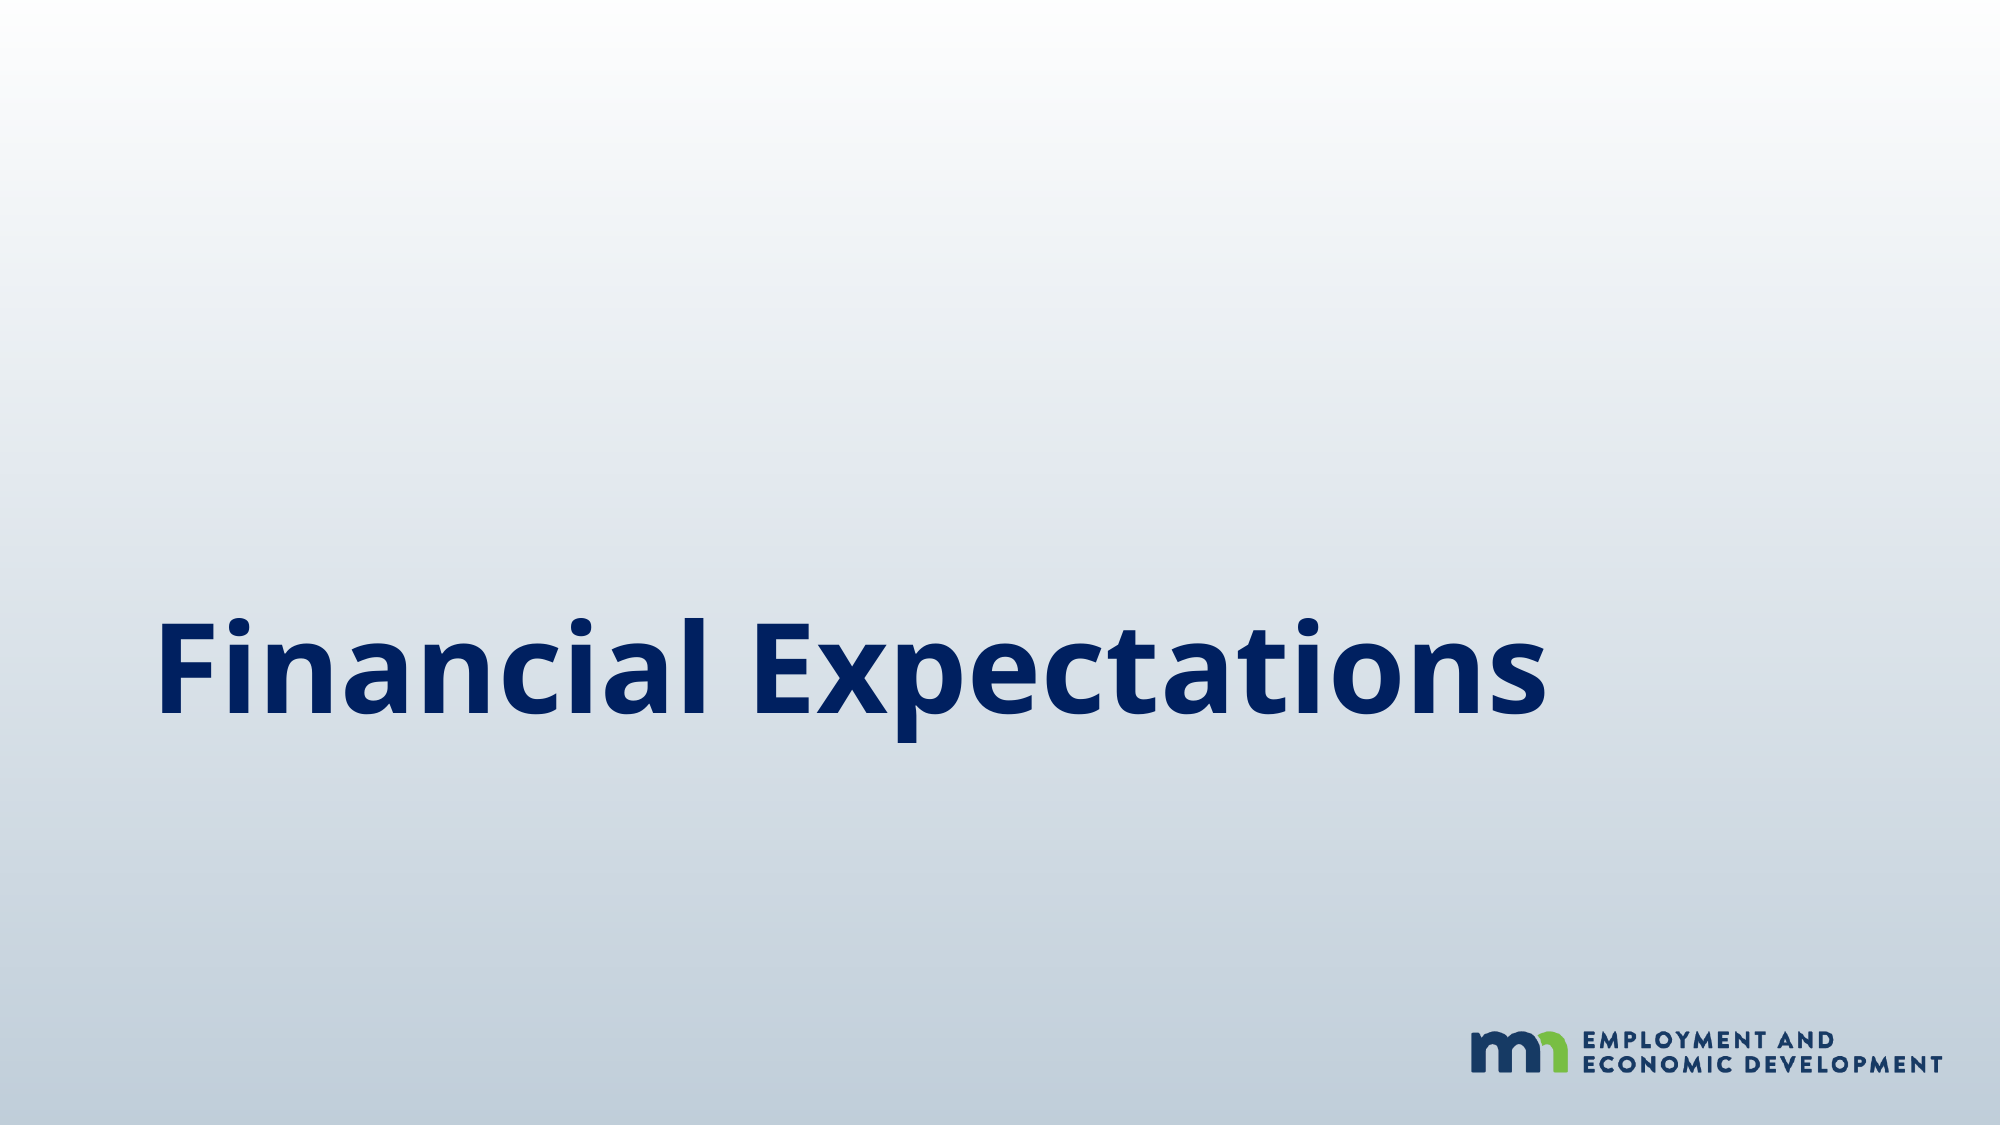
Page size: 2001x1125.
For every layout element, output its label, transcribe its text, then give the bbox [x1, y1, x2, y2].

picture [0, 0, 2000, 1125]
title Financial Expectations [136, 280, 1862, 749]
